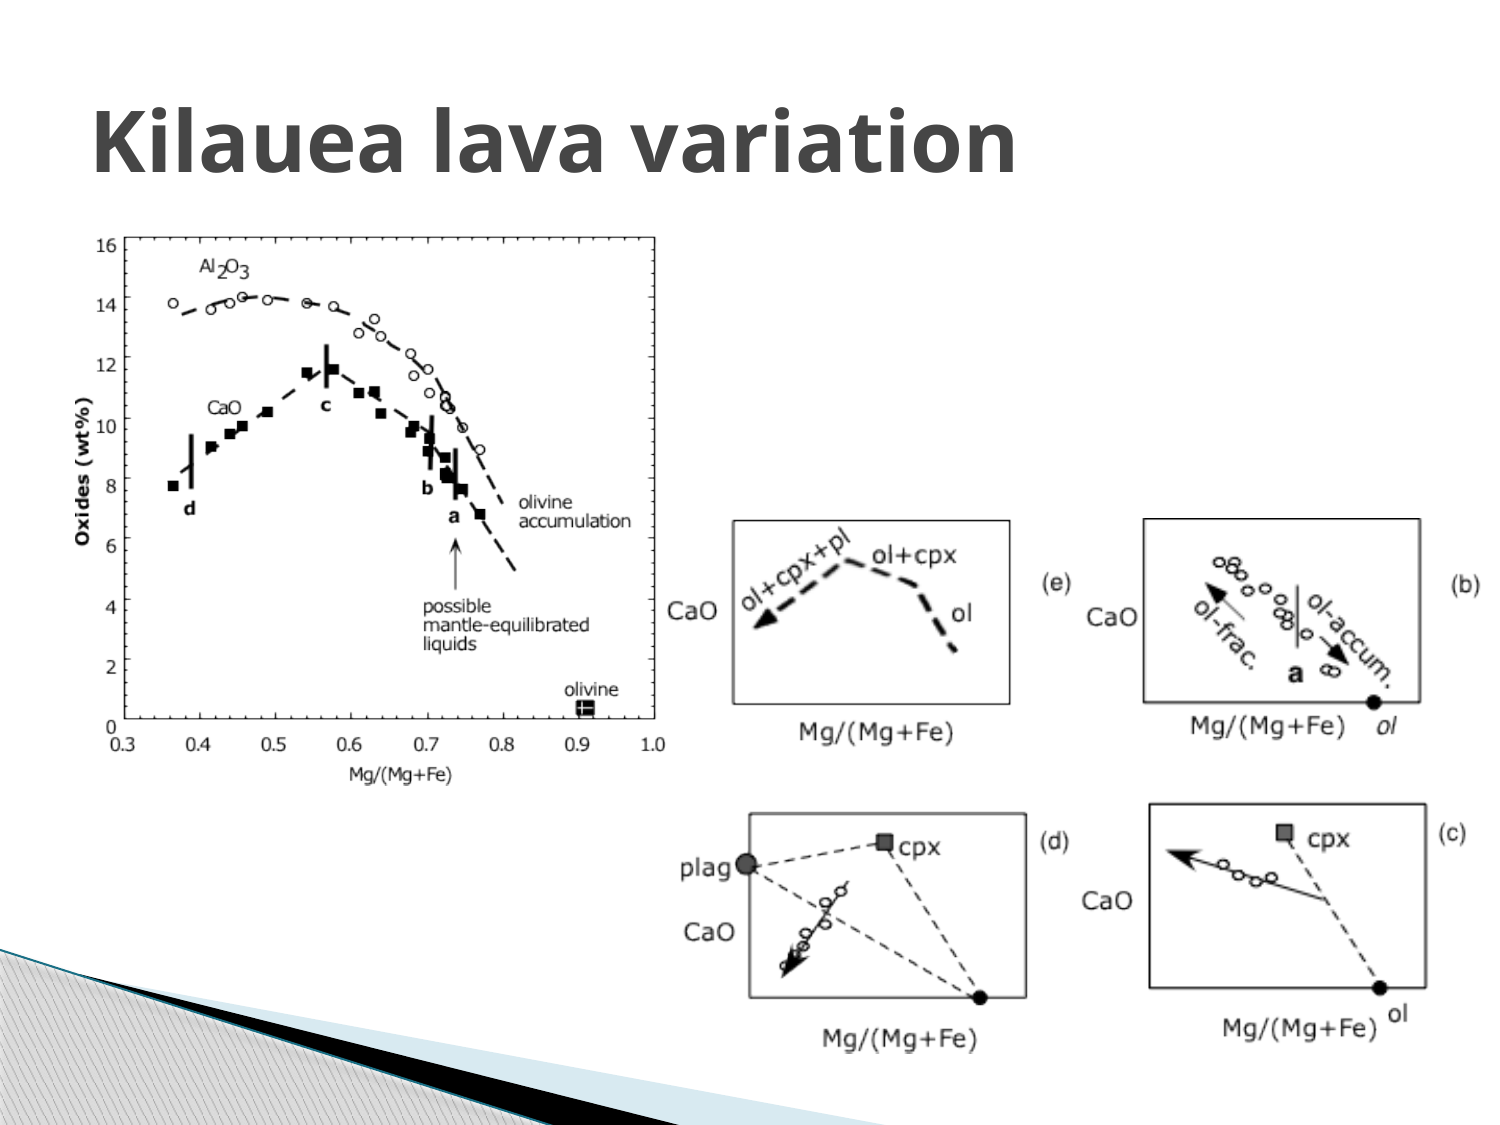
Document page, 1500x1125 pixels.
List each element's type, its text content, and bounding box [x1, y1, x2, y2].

title Kilauea lava variation [75, 45, 1425, 233]
picture [74, 232, 1483, 1054]
